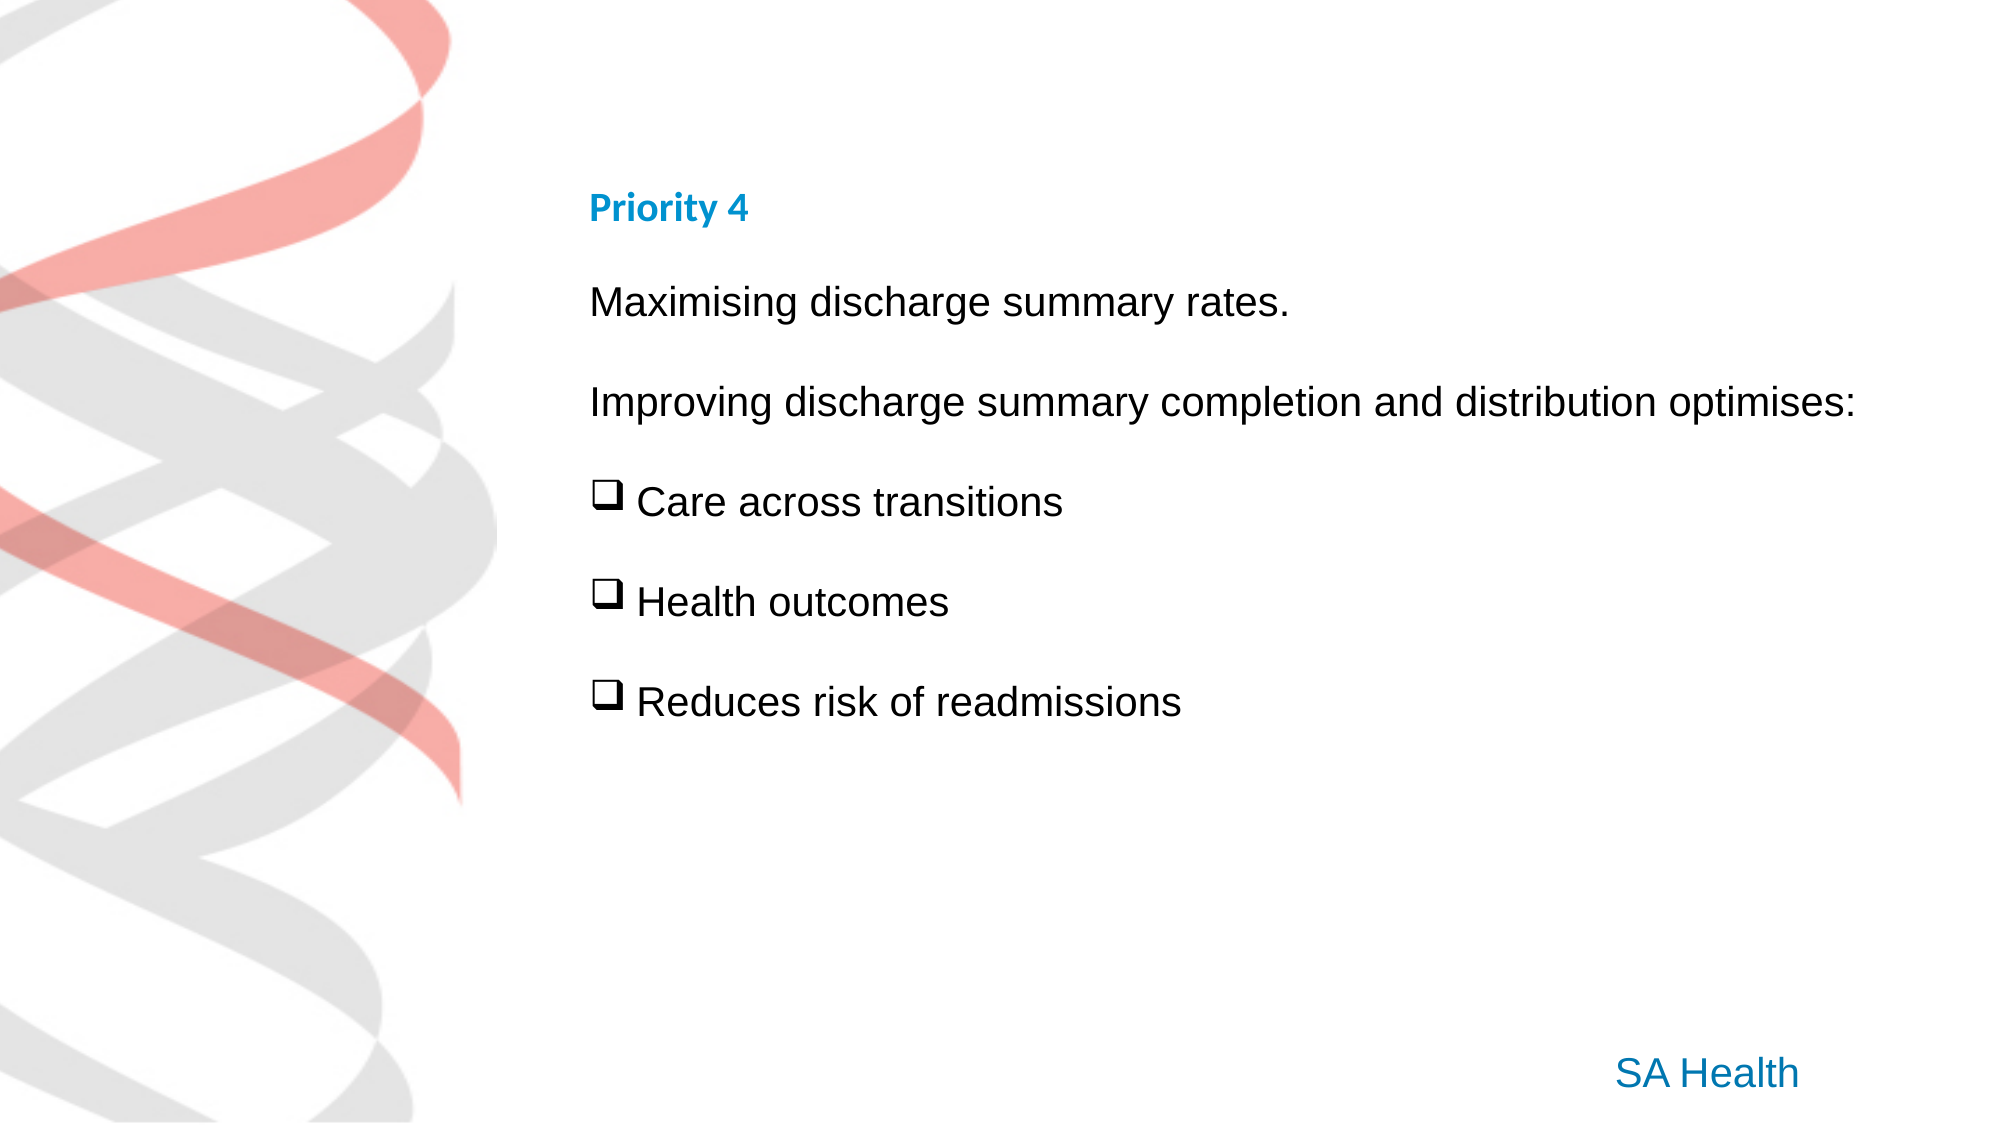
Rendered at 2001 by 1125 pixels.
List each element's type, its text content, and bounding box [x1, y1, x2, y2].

picture [0, 0, 497, 1125]
text_box Priority 4 Maximising discharge summary rates. Improving discharge summary completion and distribution optimises: Care across transitions Health outcomes Reduces risk of readmissions [574, 172, 1914, 913]
